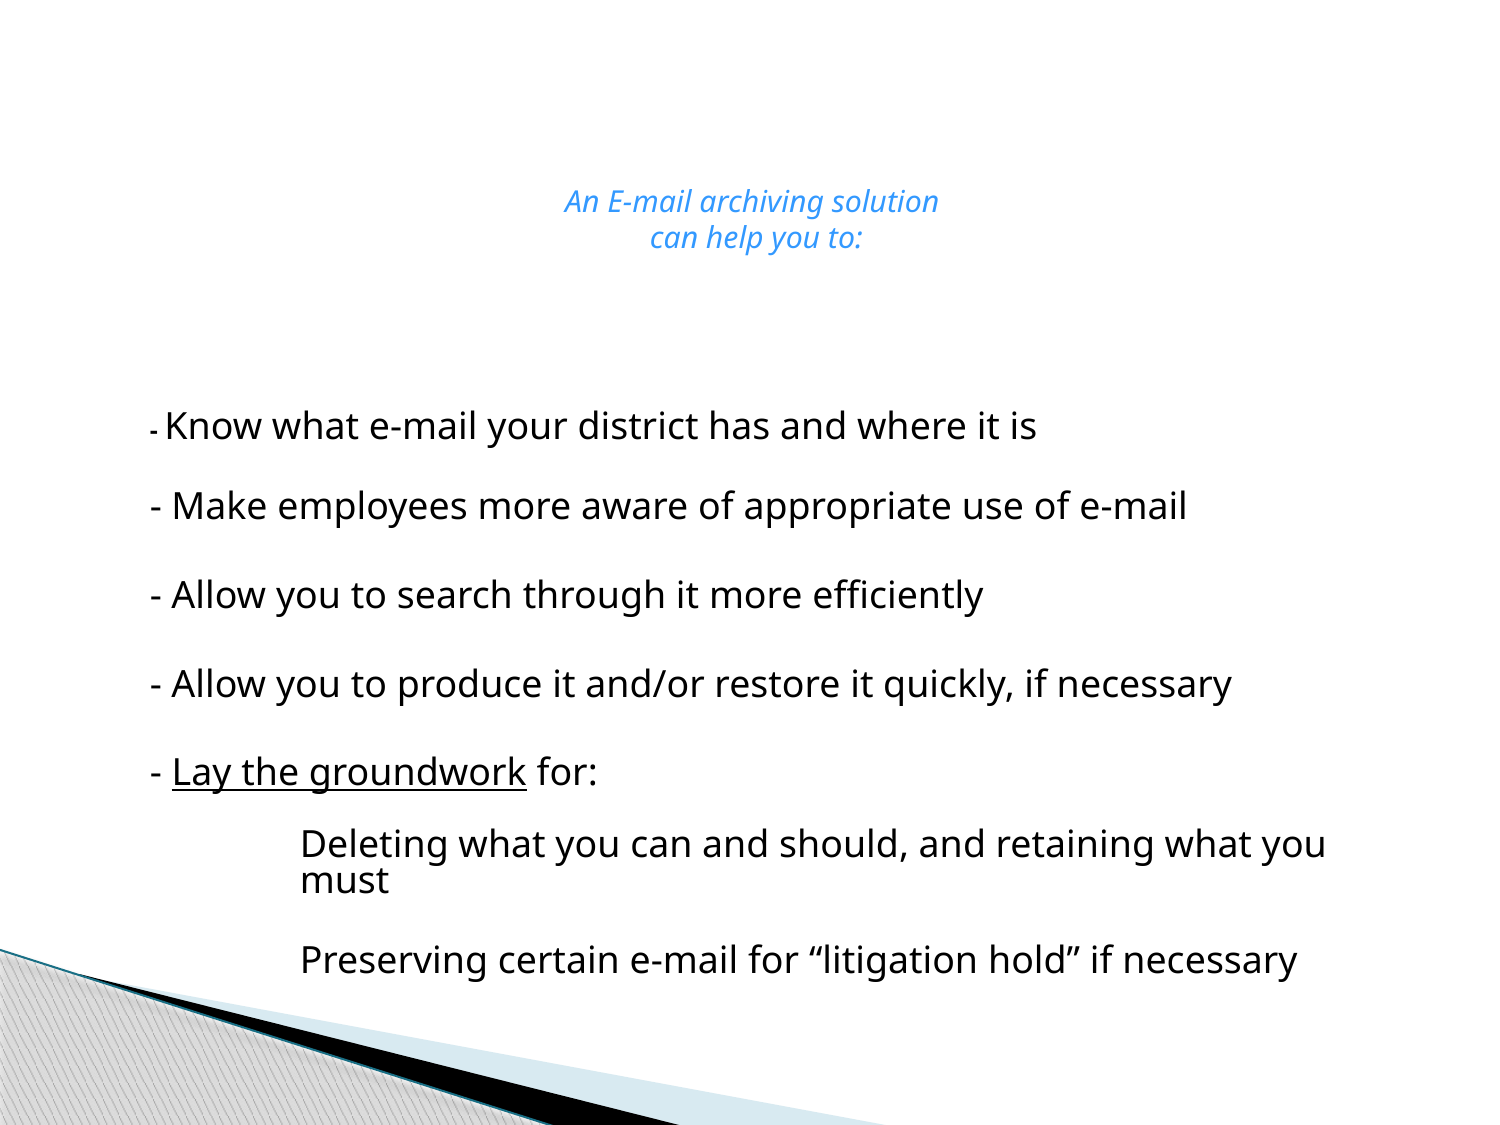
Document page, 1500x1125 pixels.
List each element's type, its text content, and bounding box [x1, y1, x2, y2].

list - Know what e-mail your district has and where it is - Make employees more aware of appropriate use of e-mail - Allow you to search through it more efficiently - Allow you to produce it and/or restore it quickly, if necessary - Lay the groundwork for: Deleting what you can and should, and retaining what you must Preserving certain e-mail for “litigation hold” if necessary [74, 387, 1426, 1125]
title An E-mail archiving solution can help you to: [99, 174, 1413, 263]
